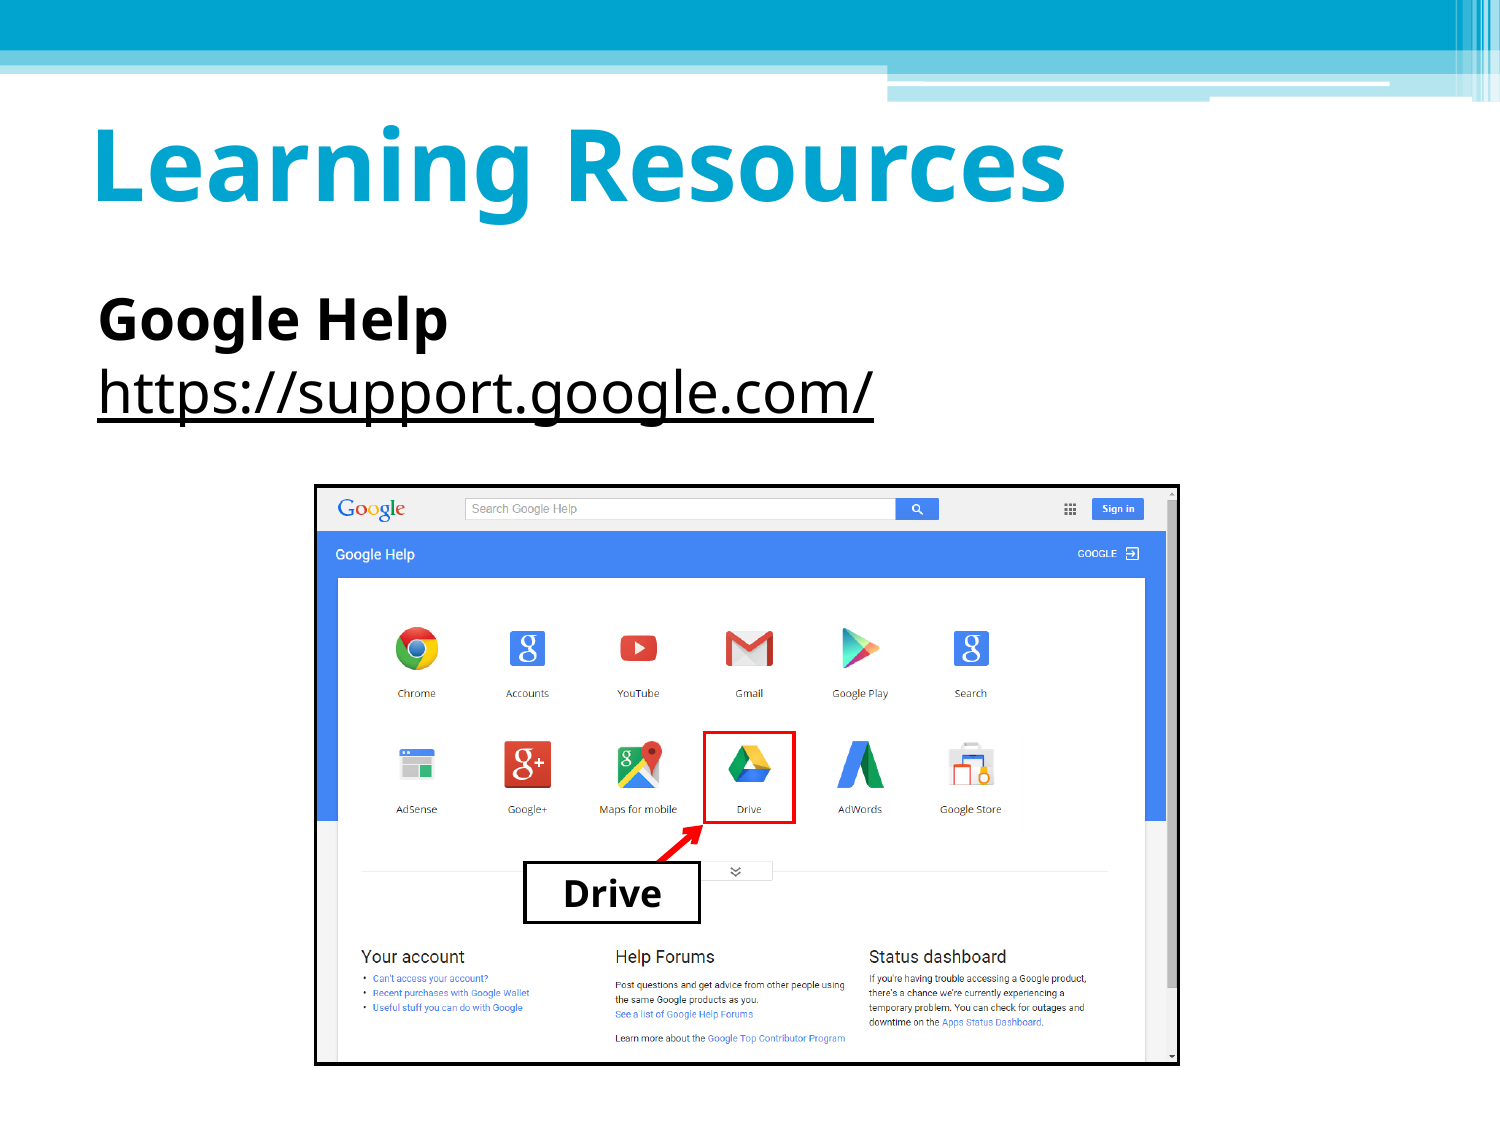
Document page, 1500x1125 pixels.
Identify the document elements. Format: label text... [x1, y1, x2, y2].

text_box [653, 824, 704, 868]
picture [316, 487, 1178, 1063]
list Google Help https://support.google.com/ [75, 275, 1418, 488]
title Learning Resources [75, 75, 1418, 248]
